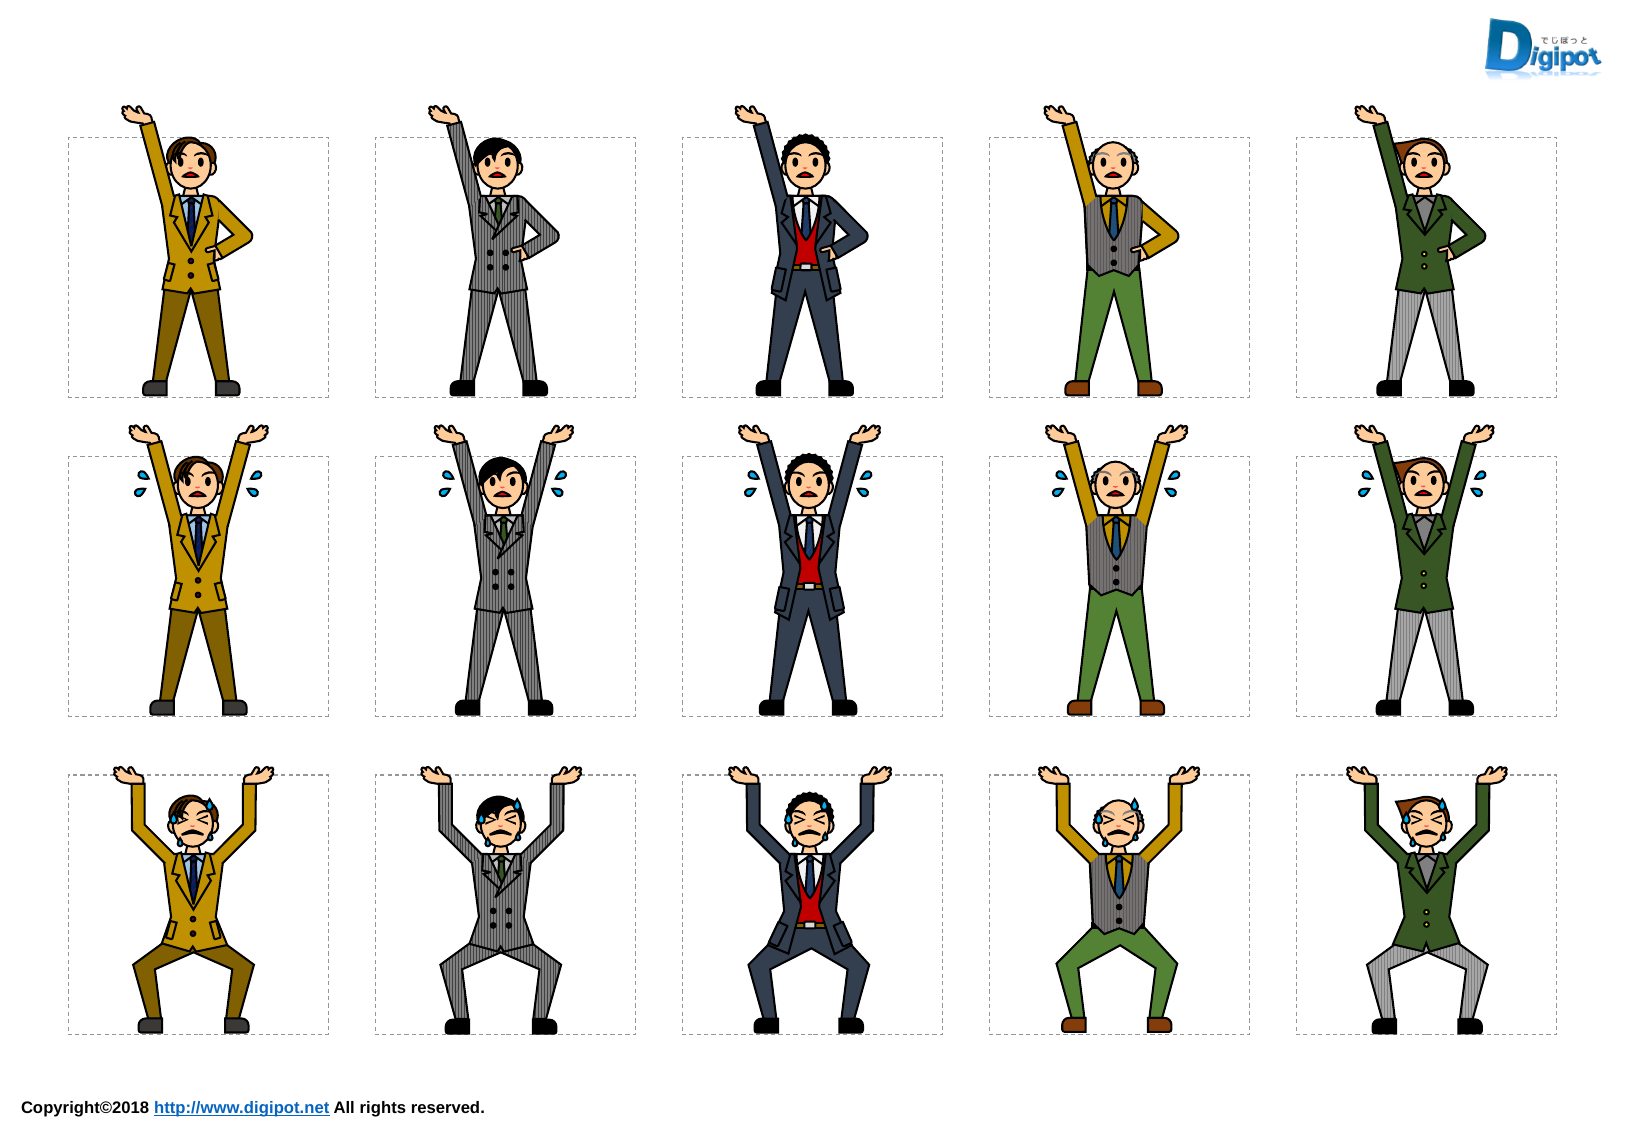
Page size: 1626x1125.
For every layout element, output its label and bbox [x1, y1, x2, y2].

text_box [434, 100, 556, 396]
text_box [741, 100, 865, 396]
text_box [1358, 419, 1489, 715]
text_box [118, 761, 269, 1033]
text_box [1049, 100, 1176, 396]
text_box [744, 419, 875, 715]
text_box [127, 100, 250, 396]
text_box [1043, 761, 1195, 1032]
text_box [1051, 419, 1182, 715]
text_box [733, 761, 887, 1033]
text_box [1360, 100, 1483, 396]
text_box [439, 419, 568, 715]
text_box [134, 419, 263, 715]
text_box [1351, 761, 1503, 1034]
picture [1485, 18, 1602, 82]
text_box [425, 761, 577, 1034]
